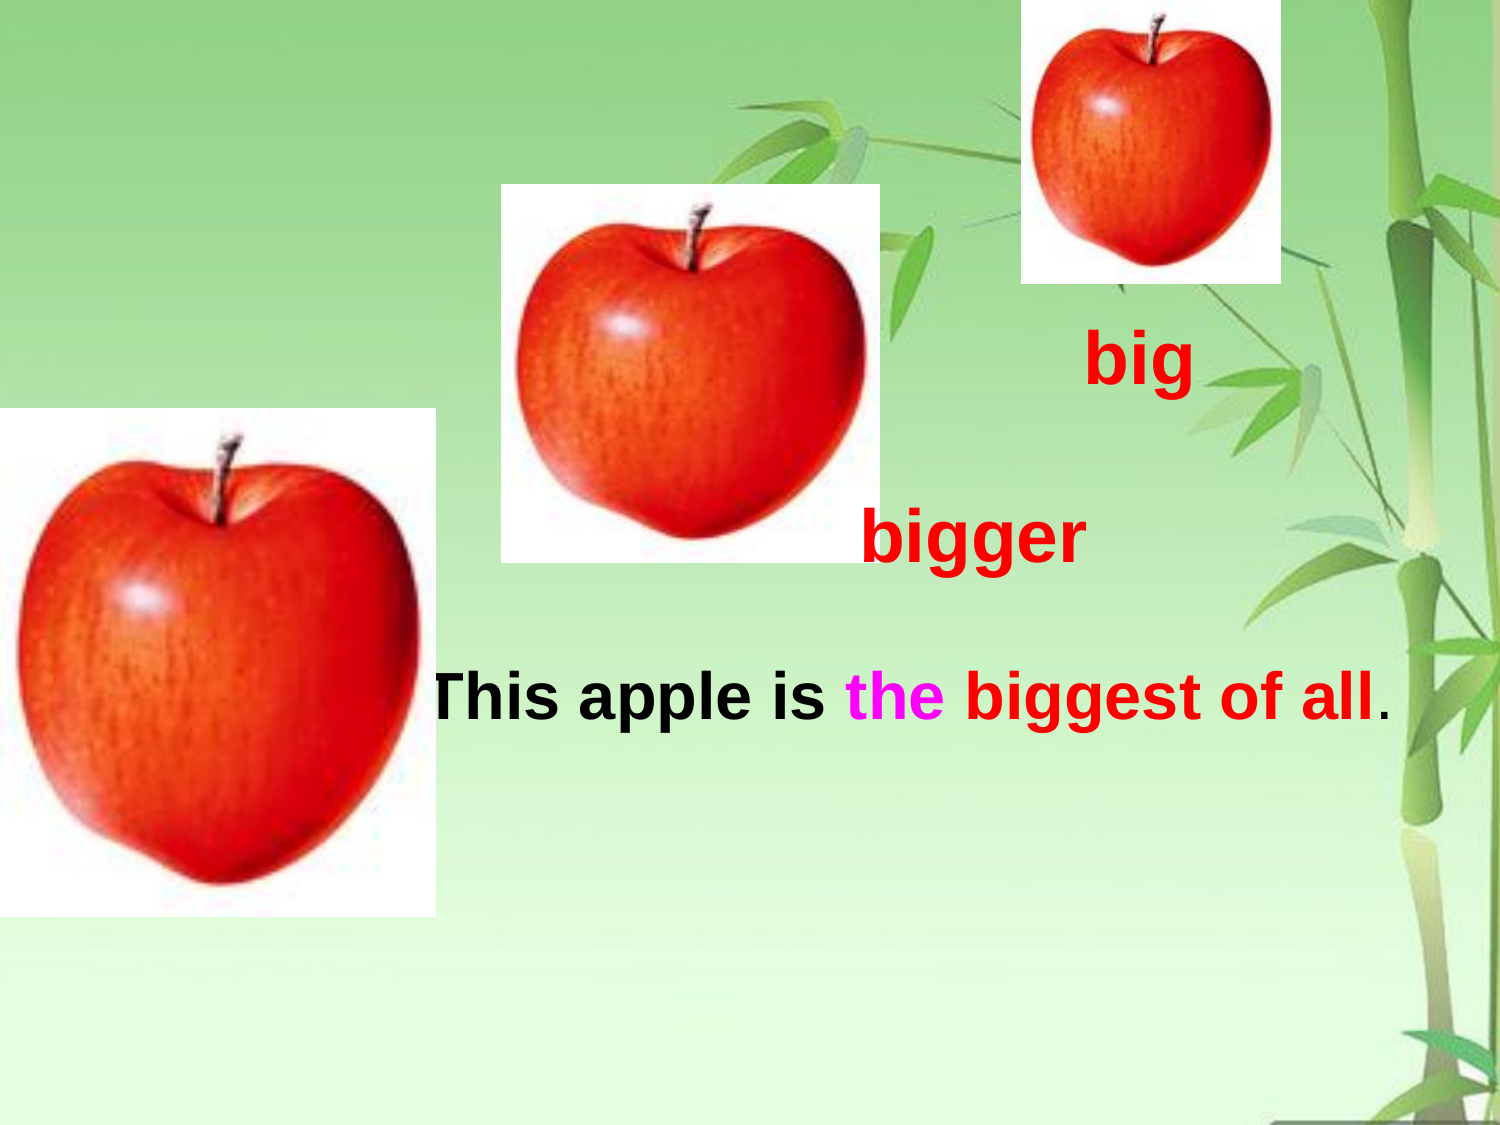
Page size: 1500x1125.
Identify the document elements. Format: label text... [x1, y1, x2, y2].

text_box big [1068, 302, 1306, 408]
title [501, 184, 881, 563]
subtitle This apple is the biggest of all. [440, 645, 1434, 787]
text_box bigger [844, 479, 1199, 585]
picture [0, 0, 1500, 1125]
